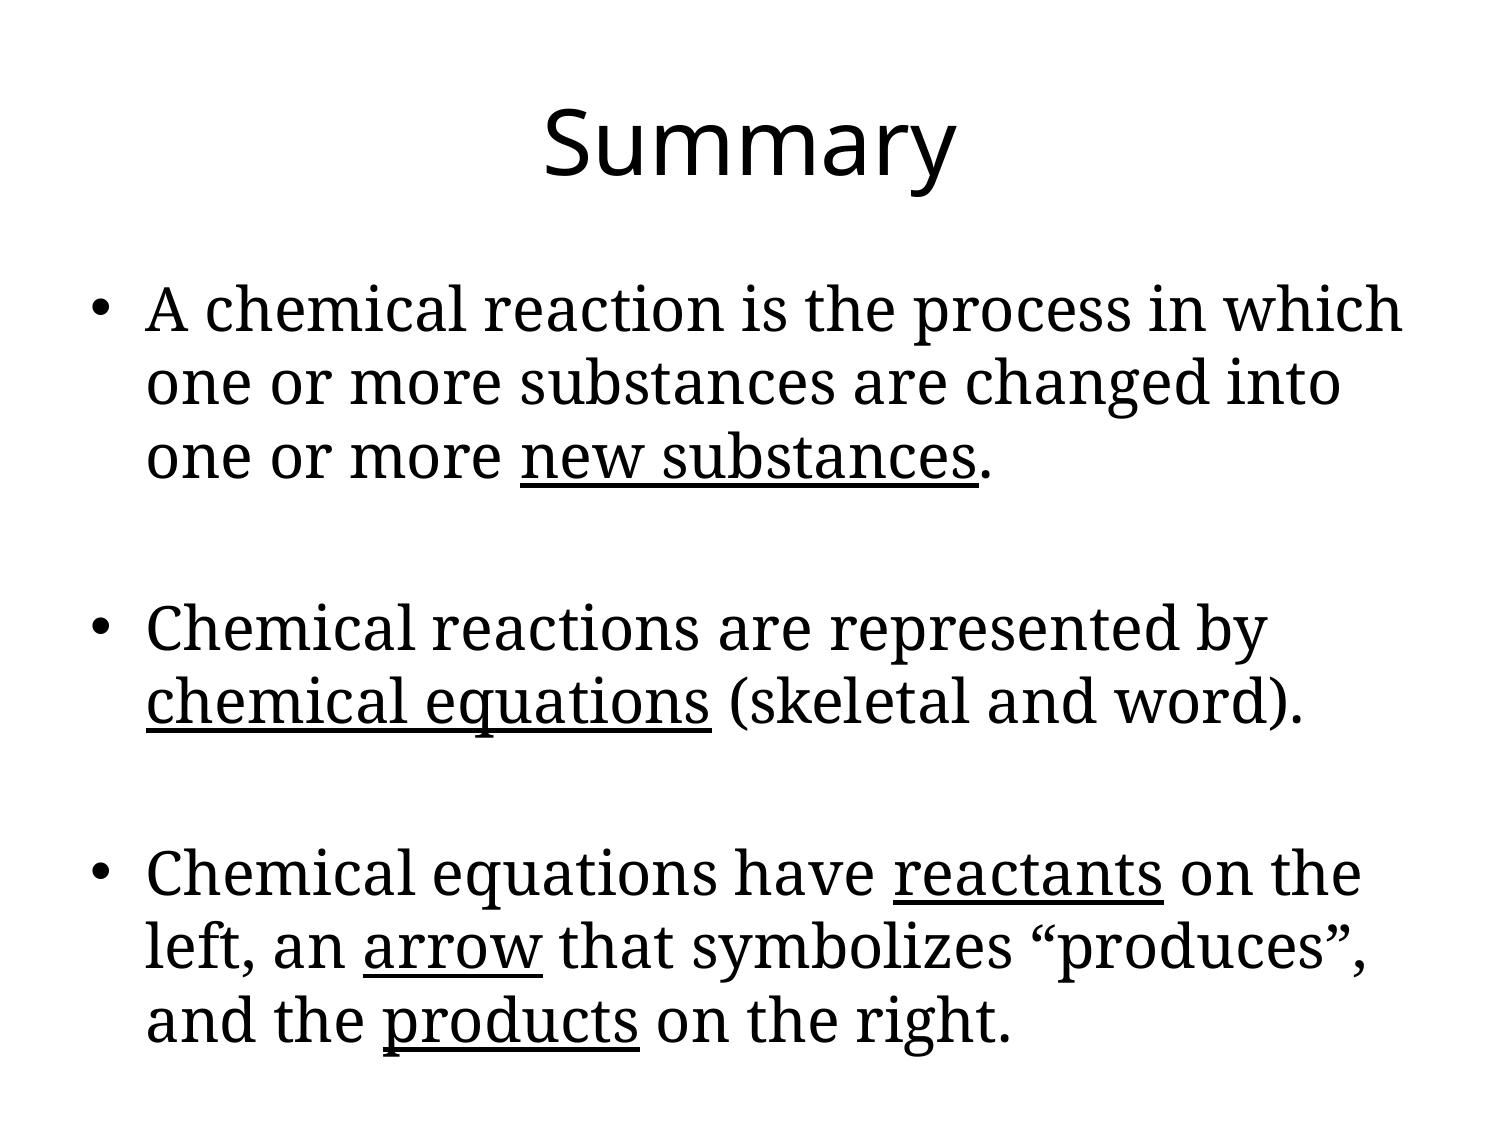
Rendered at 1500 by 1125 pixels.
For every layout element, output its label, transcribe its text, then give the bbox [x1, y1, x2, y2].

list A chemical reaction is the process in which one or more substances are changed into one or more new substances. Chemical reactions are represented by chemical equations (skeletal and word). Chemical equations have reactants on the left, an arrow that symbolizes “produces”, and the products on the right. [75, 262, 1425, 1076]
title Summary [75, 45, 1425, 233]
